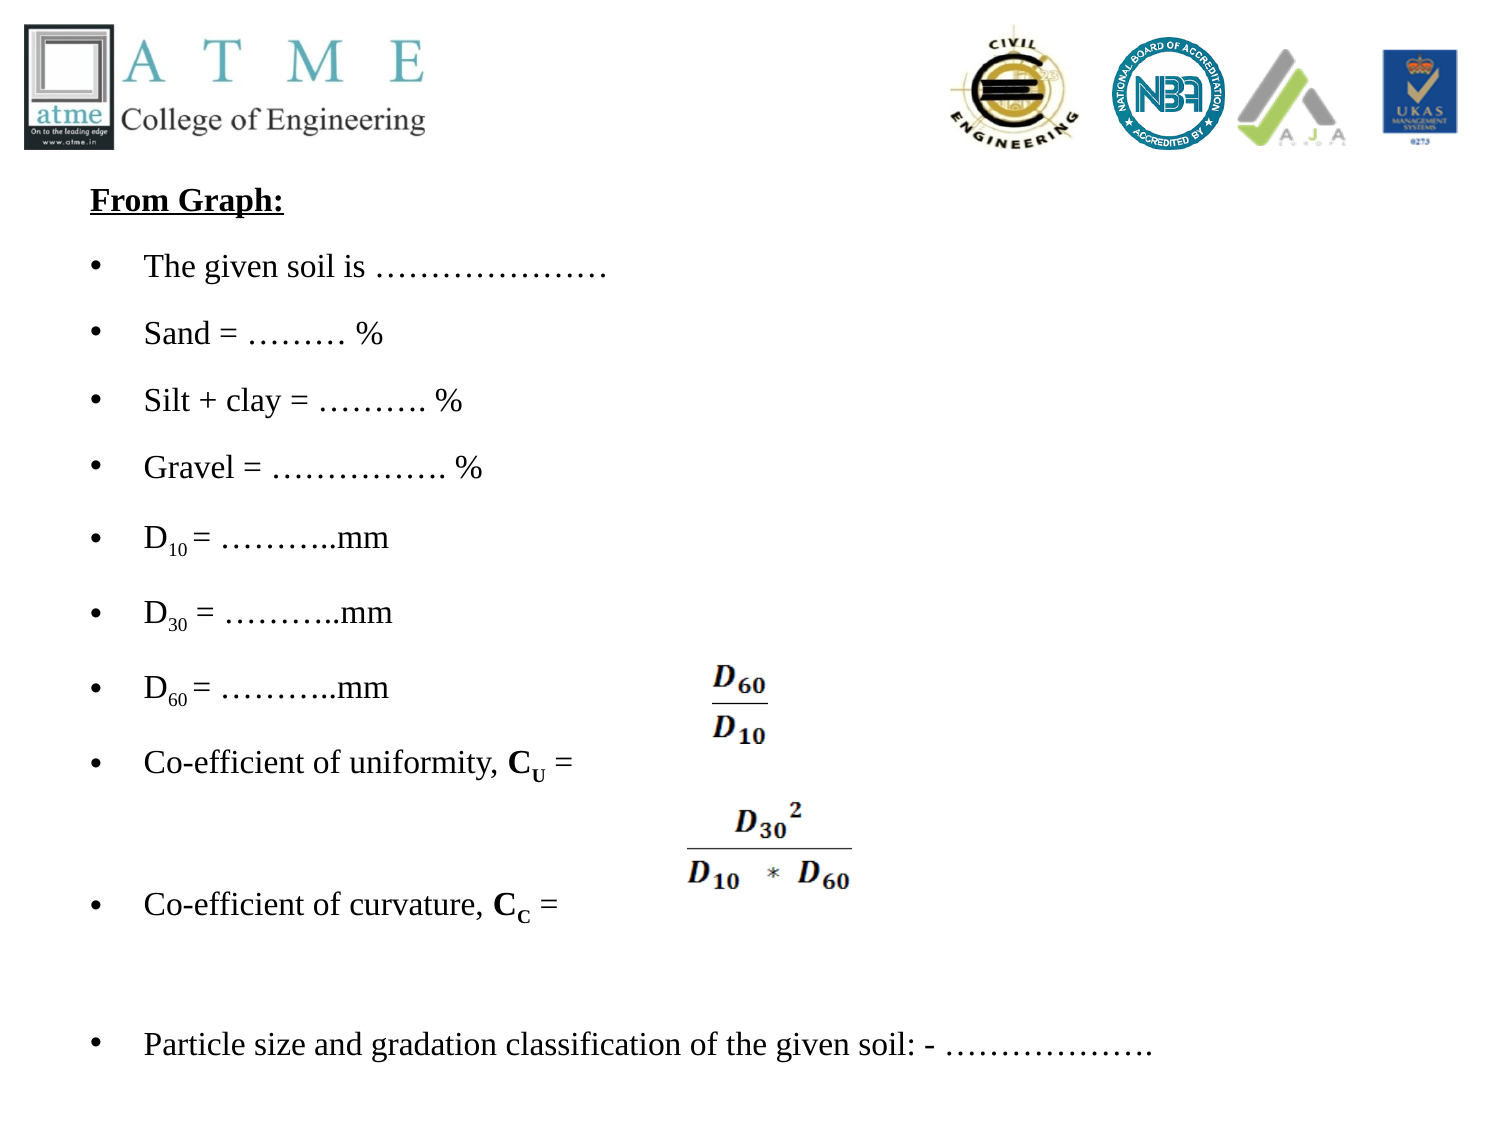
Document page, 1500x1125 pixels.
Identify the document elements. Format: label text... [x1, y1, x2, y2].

picture [712, 662, 768, 744]
picture [1179, 37, 1225, 79]
picture [24, 24, 425, 150]
picture [1187, 109, 1225, 149]
picture [950, 24, 1080, 149]
picture [1209, 103, 1218, 120]
picture [687, 799, 852, 891]
picture [1237, 49, 1458, 146]
picture [1112, 37, 1213, 149]
list From Graph: The given soil is ………………… Sand = ……… % Silt + clay = ………. % Gravel = ……………. % D10 = ………..mm D30 = ………..mm D60 = ………..mm Co-efficient of uniformity, CU = Co-efficient of curvature, CC = Particle size and gradation classification of the given soil: - ………………. [75, 149, 1425, 1075]
